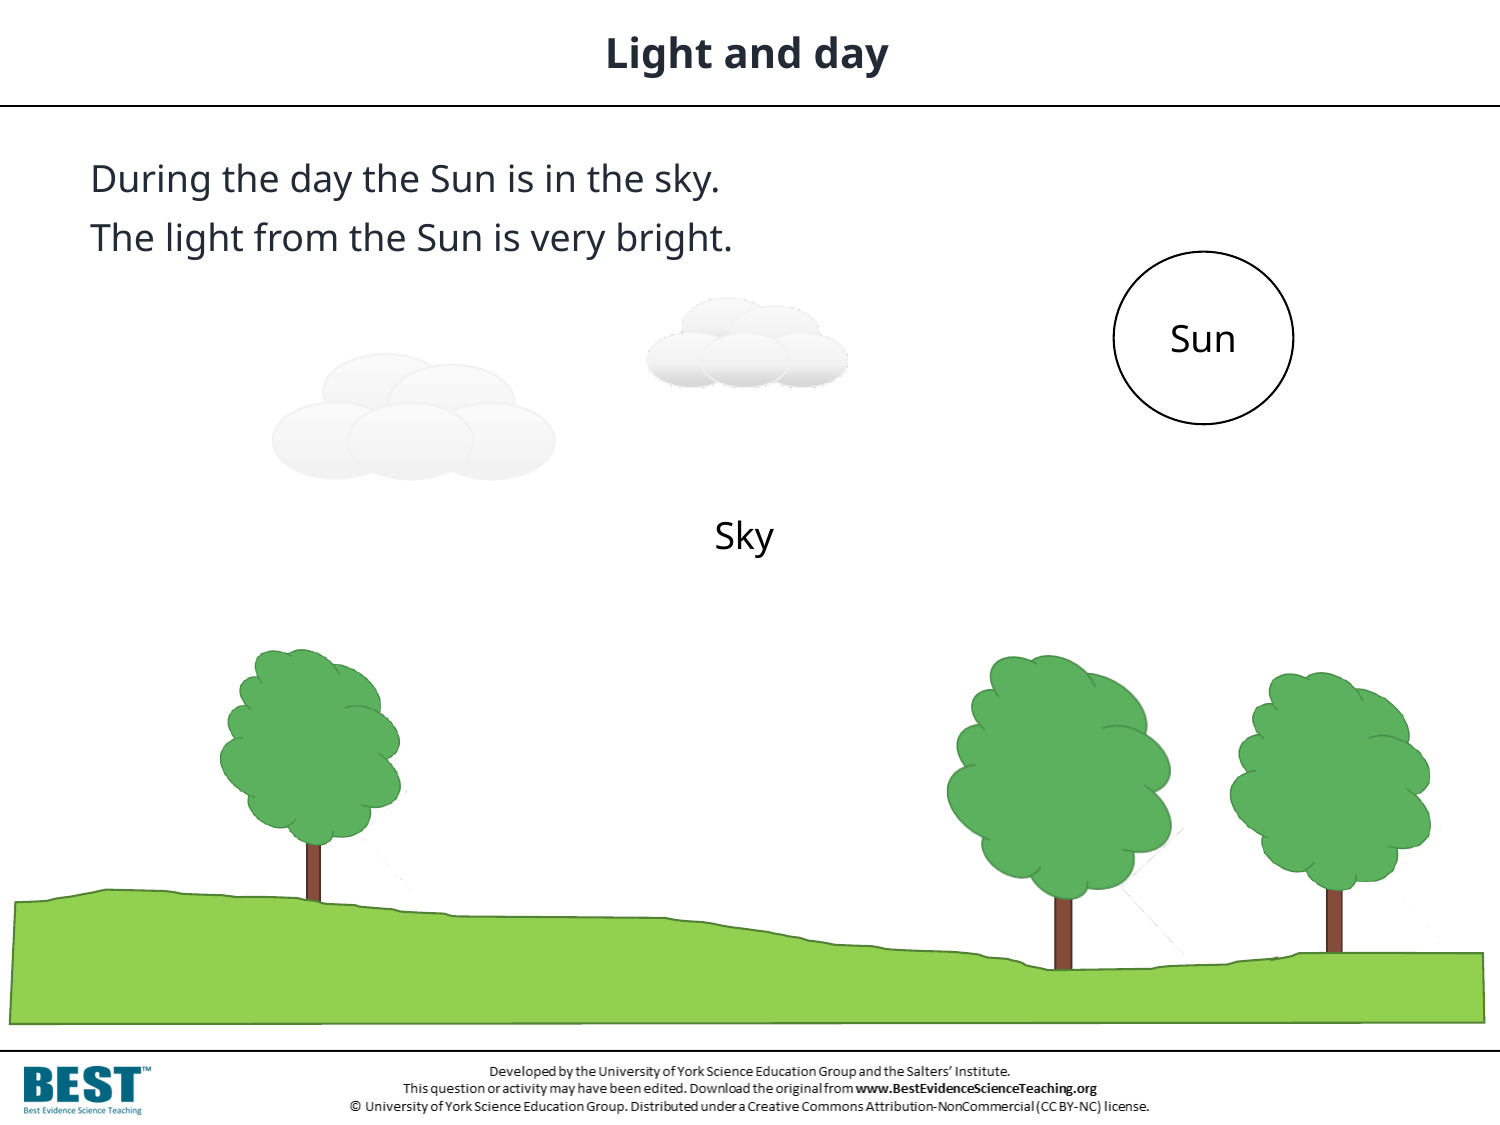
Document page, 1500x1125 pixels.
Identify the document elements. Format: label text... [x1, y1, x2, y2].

picture [0, 105, 1500, 1125]
text_box Light and day [23, 4, 1471, 99]
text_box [9, 251, 1485, 1025]
